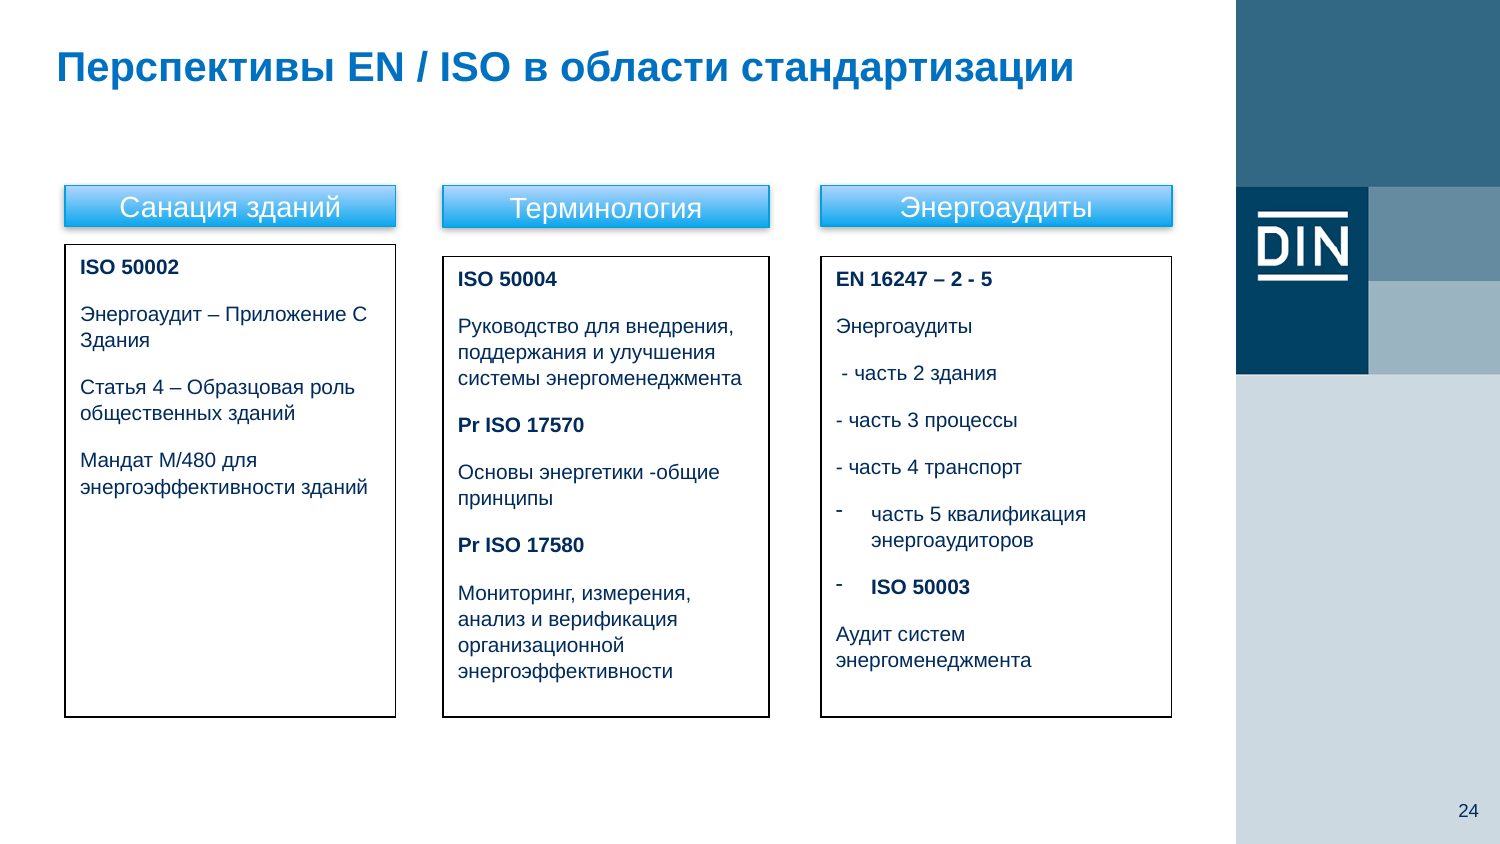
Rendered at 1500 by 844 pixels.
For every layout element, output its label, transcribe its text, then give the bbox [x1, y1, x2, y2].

text_box Санация зданий [64, 185, 396, 227]
title Перспективы EN / ISO в области стандартизации [41, 31, 1317, 98]
text_box ISO 50002 Энергоаудит – Приложение С Здания Статья 4 – Образцовая роль общественных зданий Мандат M/480 для энергоэффективности зданий [64, 244, 396, 718]
picture [1236, 0, 1500, 844]
slide_number 24 [1364, 790, 1495, 836]
text_box ISO 50004 Руководство для внедрения, поддержания и улучшения системы энергоменеджмента Pr ISO 17570 Основы энергетики -общие принципы Pr ISO 17580 Мониторинг, измерения, анализ и верификация организационной энергоэффективности [442, 256, 769, 718]
text_box EN 16247 – 2 - 5 Энергоаудиты - часть 2 здания - часть 3 процессы - часть 4 транспорт часть 5 квалификация энергоаудиторов ISO 50003 Аудит систем энергоменеджмента [820, 256, 1172, 718]
text_box Терминология [442, 185, 770, 228]
text_box Энергоаудиты [820, 185, 1173, 227]
